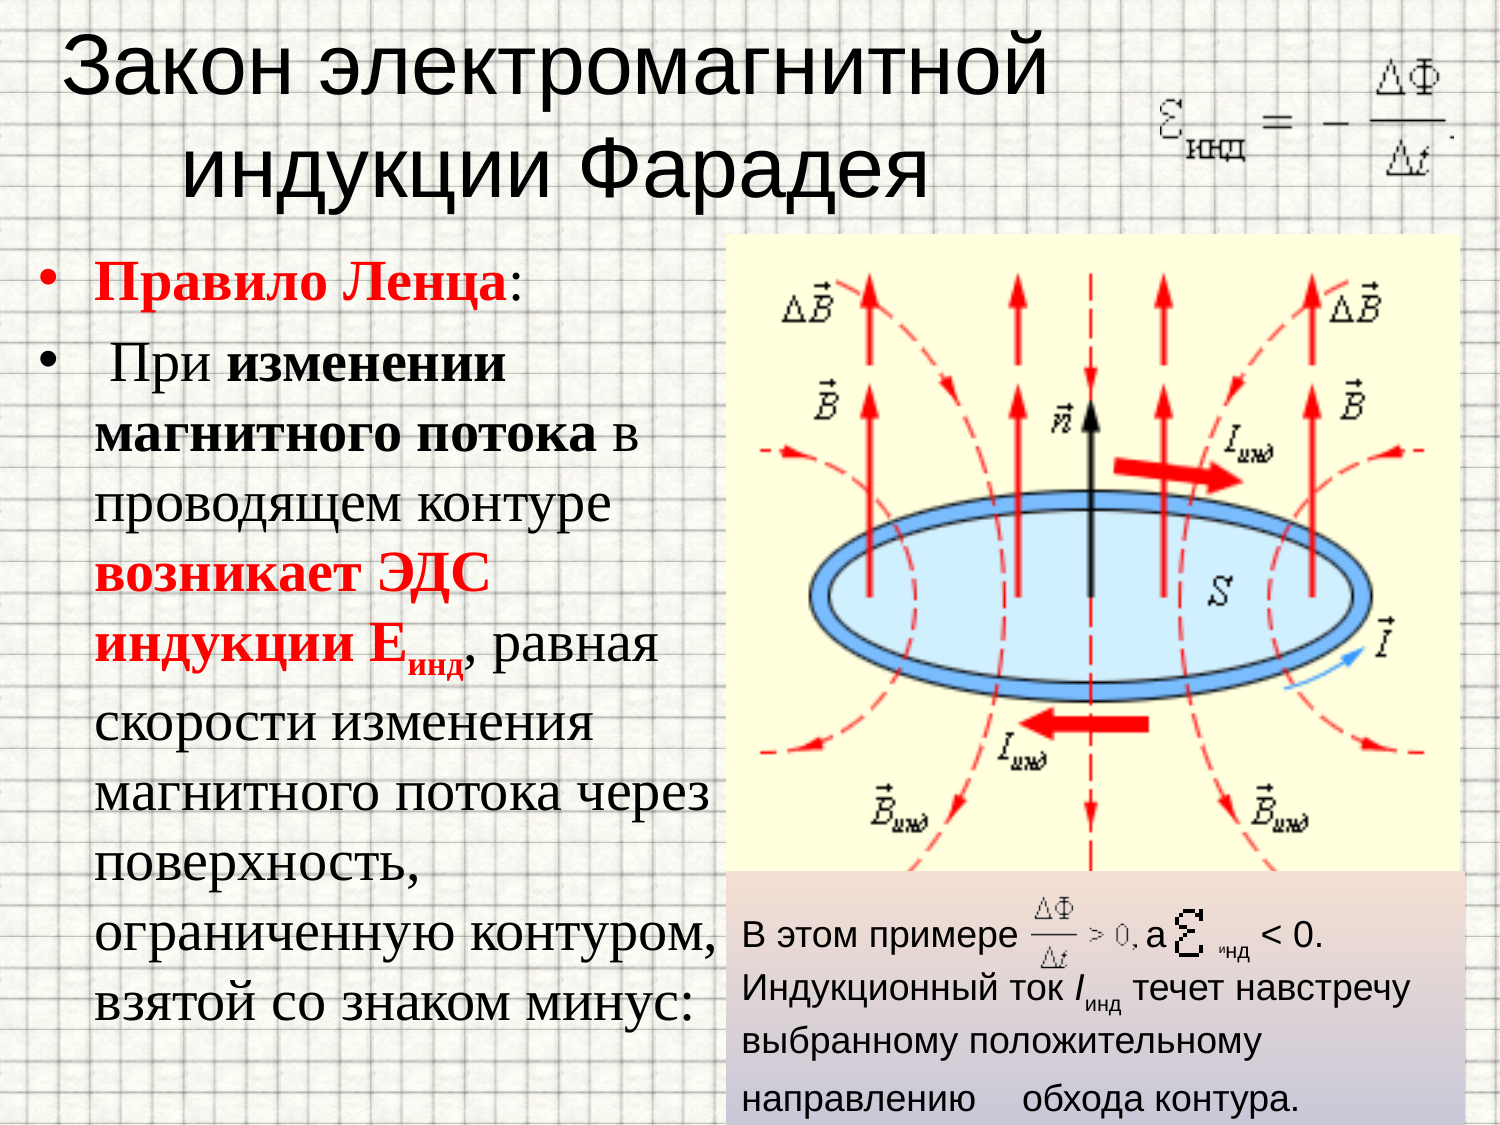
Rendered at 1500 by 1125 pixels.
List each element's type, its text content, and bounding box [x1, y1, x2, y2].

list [726, 234, 1460, 960]
picture [1030, 889, 1137, 1004]
list Правило Ленца: При изменении магнитного потока в проводящем контуре возникает ЭДС индукции Eинд, равная скорости изменения магнитного потока через поверхность, ограниченную контуром, взятой со знаком минус: [23, 234, 726, 1102]
title Закон электромагнитной индукции Фарадея [0, 0, 1114, 223]
picture [1171, 890, 1208, 958]
picture [0, 0, 1500, 1125]
text_box В этом примере а инд < 0. Индукционный ток Iинд течет навстречу выбранному положительному направлению обхода контура. [726, 971, 1465, 1125]
